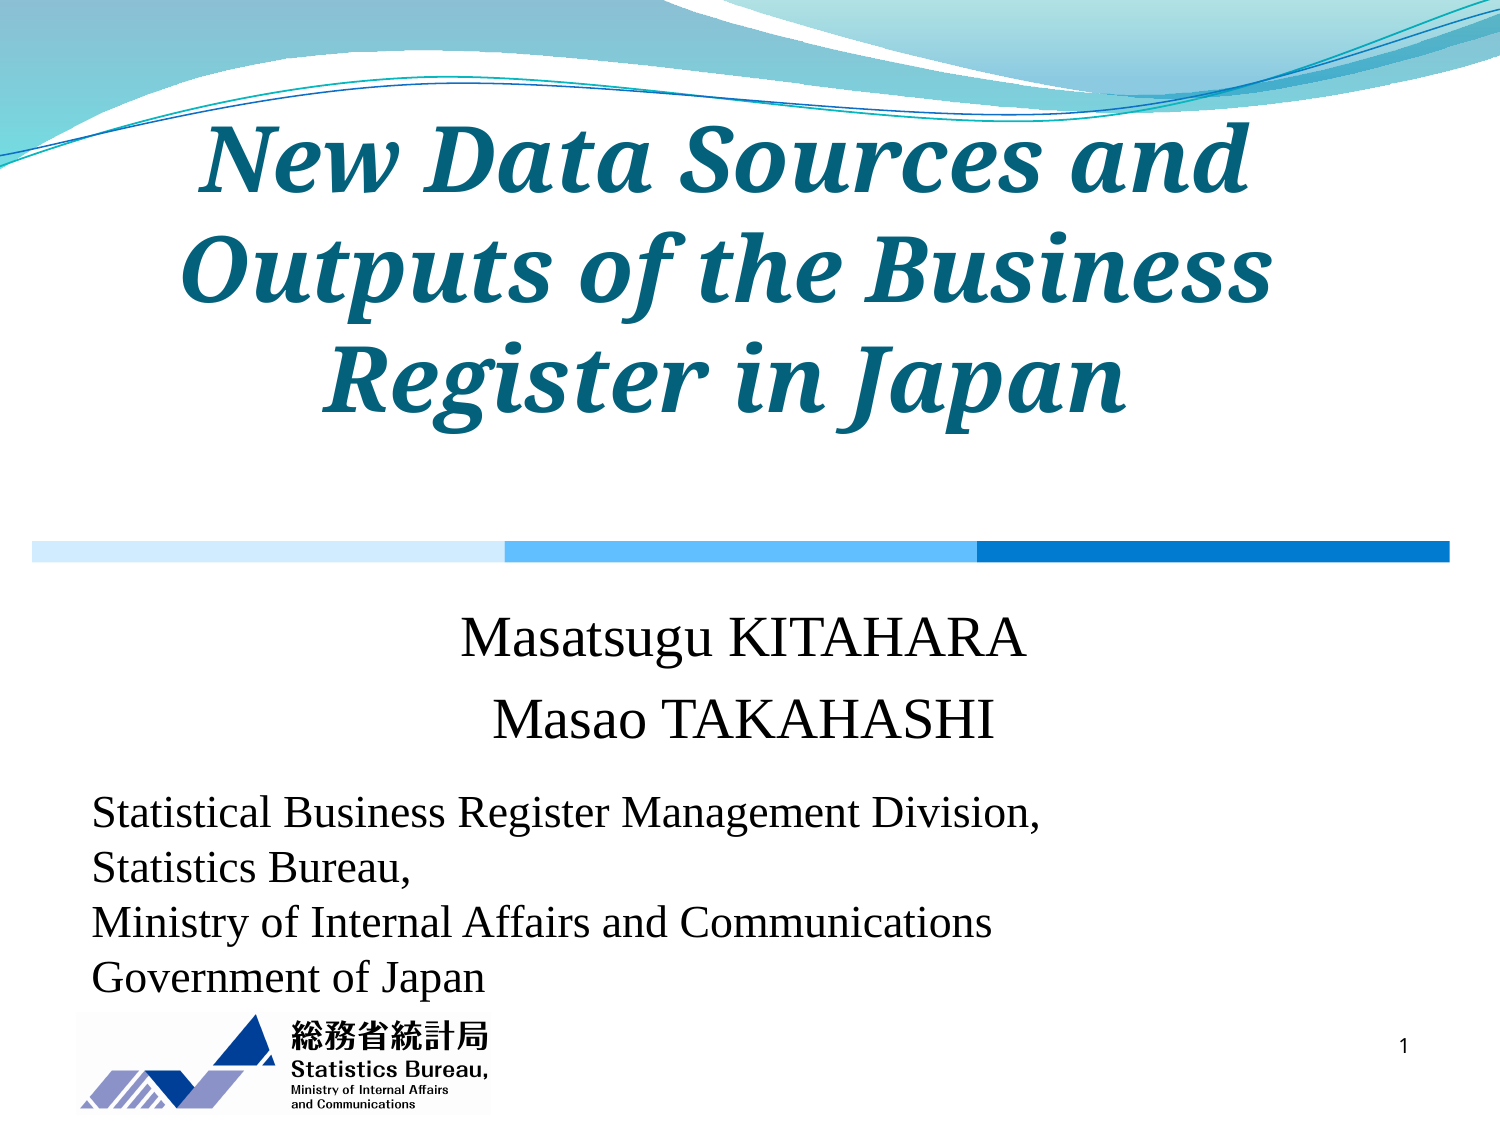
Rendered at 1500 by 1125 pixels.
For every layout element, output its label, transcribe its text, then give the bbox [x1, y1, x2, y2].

title New Data Sources and Outputs of the Business Register in Japan [0, 101, 1459, 439]
slide_number 1 [1074, 1024, 1426, 1101]
text_box Statistical Business Register Management Division, Statistics Bureau, Ministry of Internal Affairs and Communications Government of Japan [76, 774, 1199, 1009]
subtitle Masatsugu KITAHARA Masao TAKAHASHI [64, 590, 1424, 764]
picture [76, 1012, 491, 1115]
